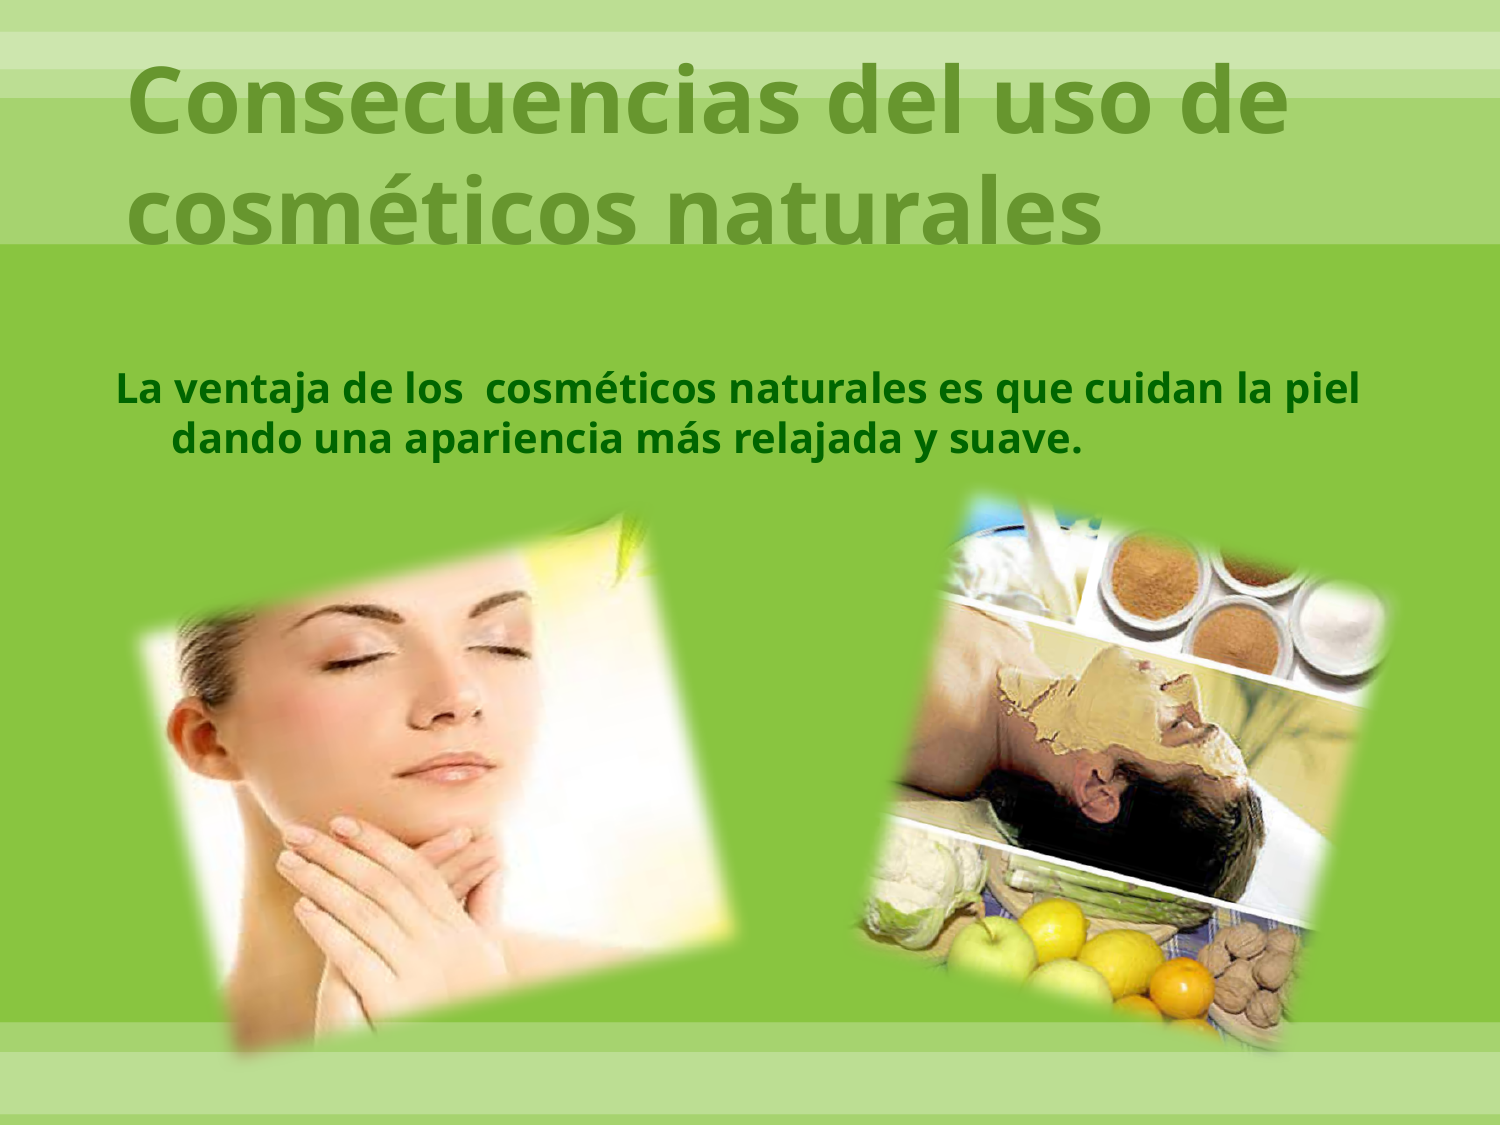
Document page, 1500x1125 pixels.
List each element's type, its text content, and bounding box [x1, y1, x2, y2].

picture [0, 0, 1500, 1125]
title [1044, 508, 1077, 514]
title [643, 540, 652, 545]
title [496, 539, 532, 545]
list La ventaja de los cosméticos naturales es que cuidan la piel dando una apariencia más relajada y suave. [100, 267, 1461, 568]
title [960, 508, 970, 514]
title Consecuencias del uso de cosméticos naturales [110, 30, 1390, 267]
